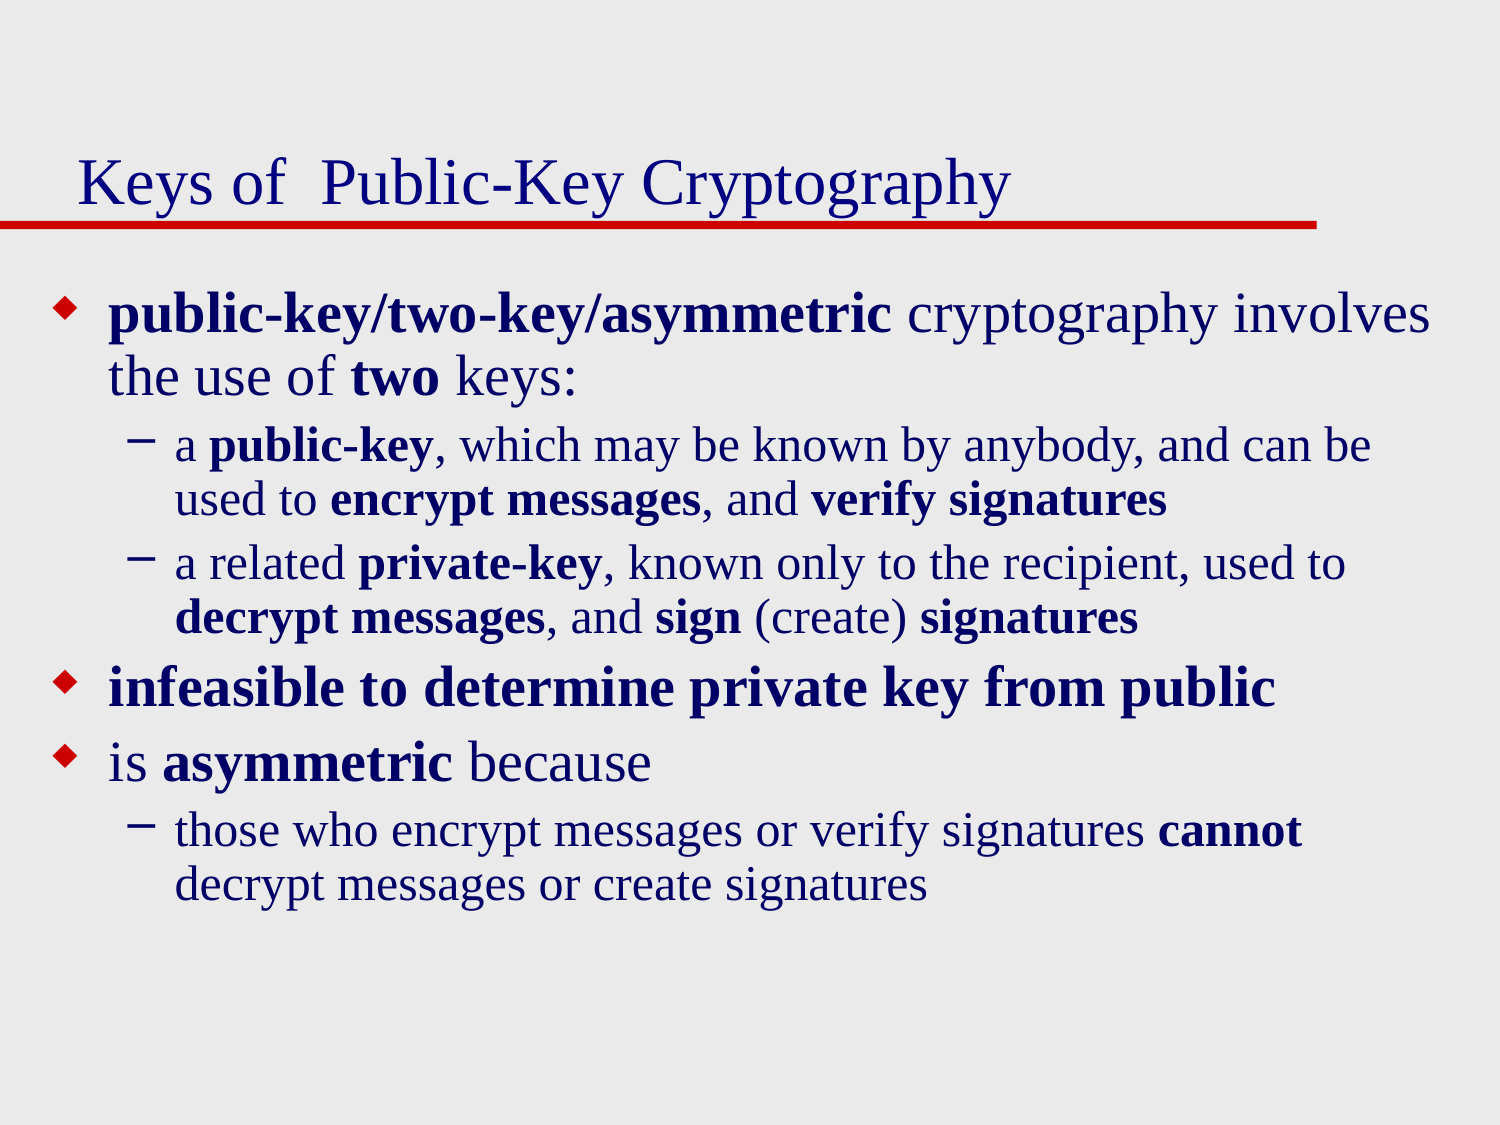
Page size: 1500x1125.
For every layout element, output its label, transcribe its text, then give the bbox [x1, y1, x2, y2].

title Keys of Public-Key Cryptography [62, 43, 1338, 226]
list public-key/two-key/asymmetric cryptography involves the use of two keys: a public-key, which may be known by anybody, and can be used to encrypt messages, and verify signatures a related private-key, known only to the recipient, used to decrypt messages, and sign (create) signatures infeasible to determine private key from public is asymmetric because those who encrypt messages or verify signatures cannot decrypt messages or create signatures [37, 274, 1463, 1076]
